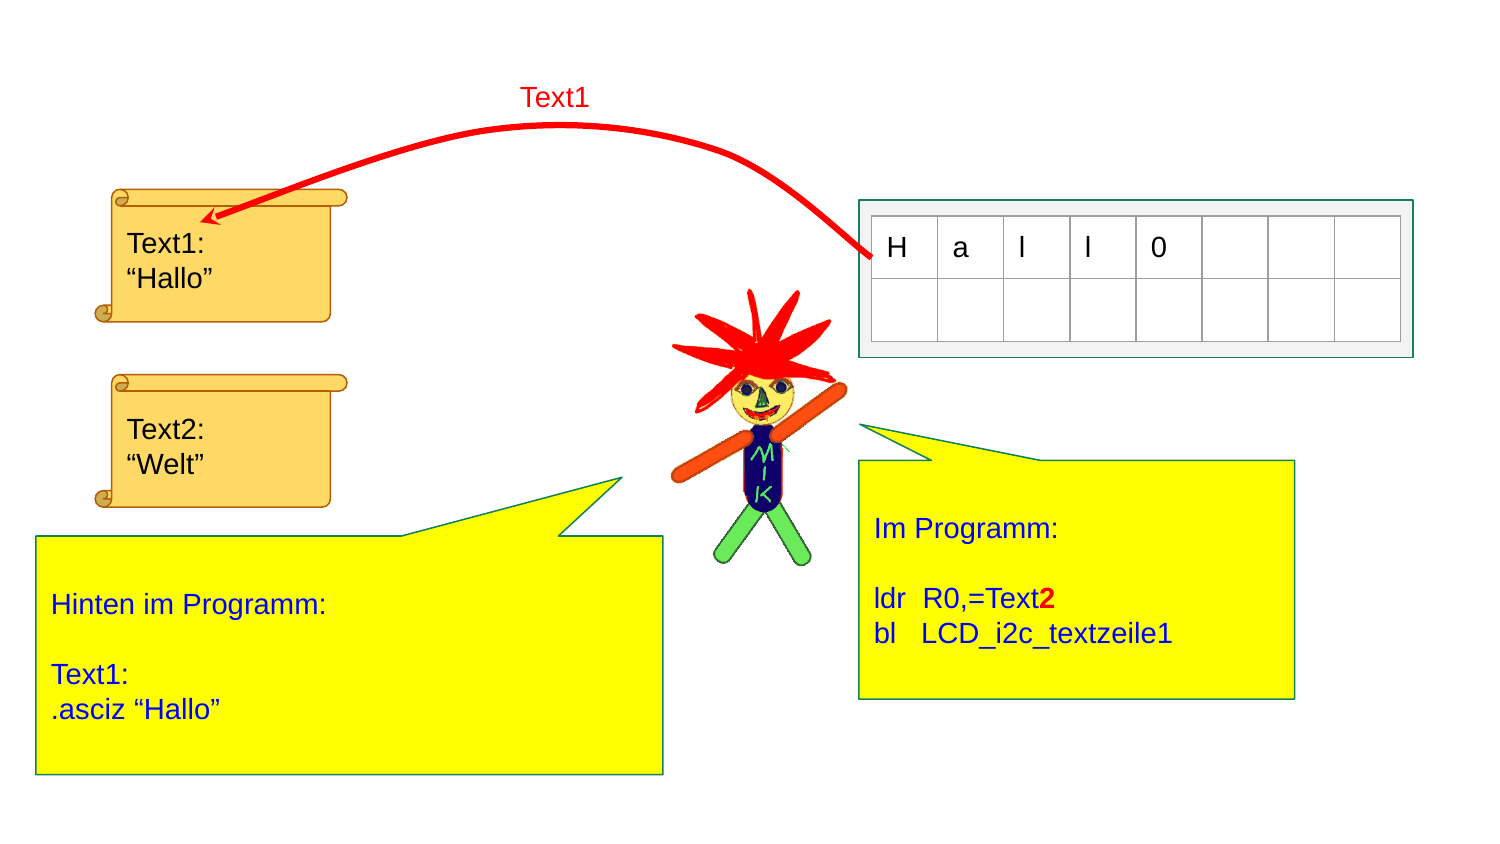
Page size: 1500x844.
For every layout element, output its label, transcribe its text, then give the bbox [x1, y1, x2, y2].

table_cell [1004, 279, 1069, 341]
picture [651, 281, 859, 573]
table_cell [1335, 279, 1400, 341]
table_header l [1071, 217, 1135, 278]
text_box Text1 [505, 63, 653, 126]
table_cell [1137, 279, 1201, 341]
table_header l [1004, 217, 1069, 278]
table_header H [872, 217, 937, 278]
text_box Hinten im Programm: Text1: .asciz “Hallo” [35, 477, 663, 775]
table_header 0 [1137, 217, 1201, 278]
text_box Text2: “Welt” [95, 374, 348, 508]
table_header [1203, 217, 1267, 278]
table_header [1335, 217, 1400, 278]
table_cell [1203, 279, 1267, 341]
table_cell [938, 279, 1003, 341]
text_box Text1: “Hallo” [95, 189, 331, 322]
table_cell [1269, 279, 1334, 341]
table_cell [1071, 279, 1135, 341]
text_box Im Programm: ldr R0,=Text2 bl LCD_i2c_textzeile1 [858, 425, 1295, 700]
text_box [200, 126, 872, 258]
table_header a [938, 217, 1003, 278]
table_header [1269, 217, 1334, 278]
text_box [858, 200, 1414, 358]
table_cell [872, 279, 937, 341]
